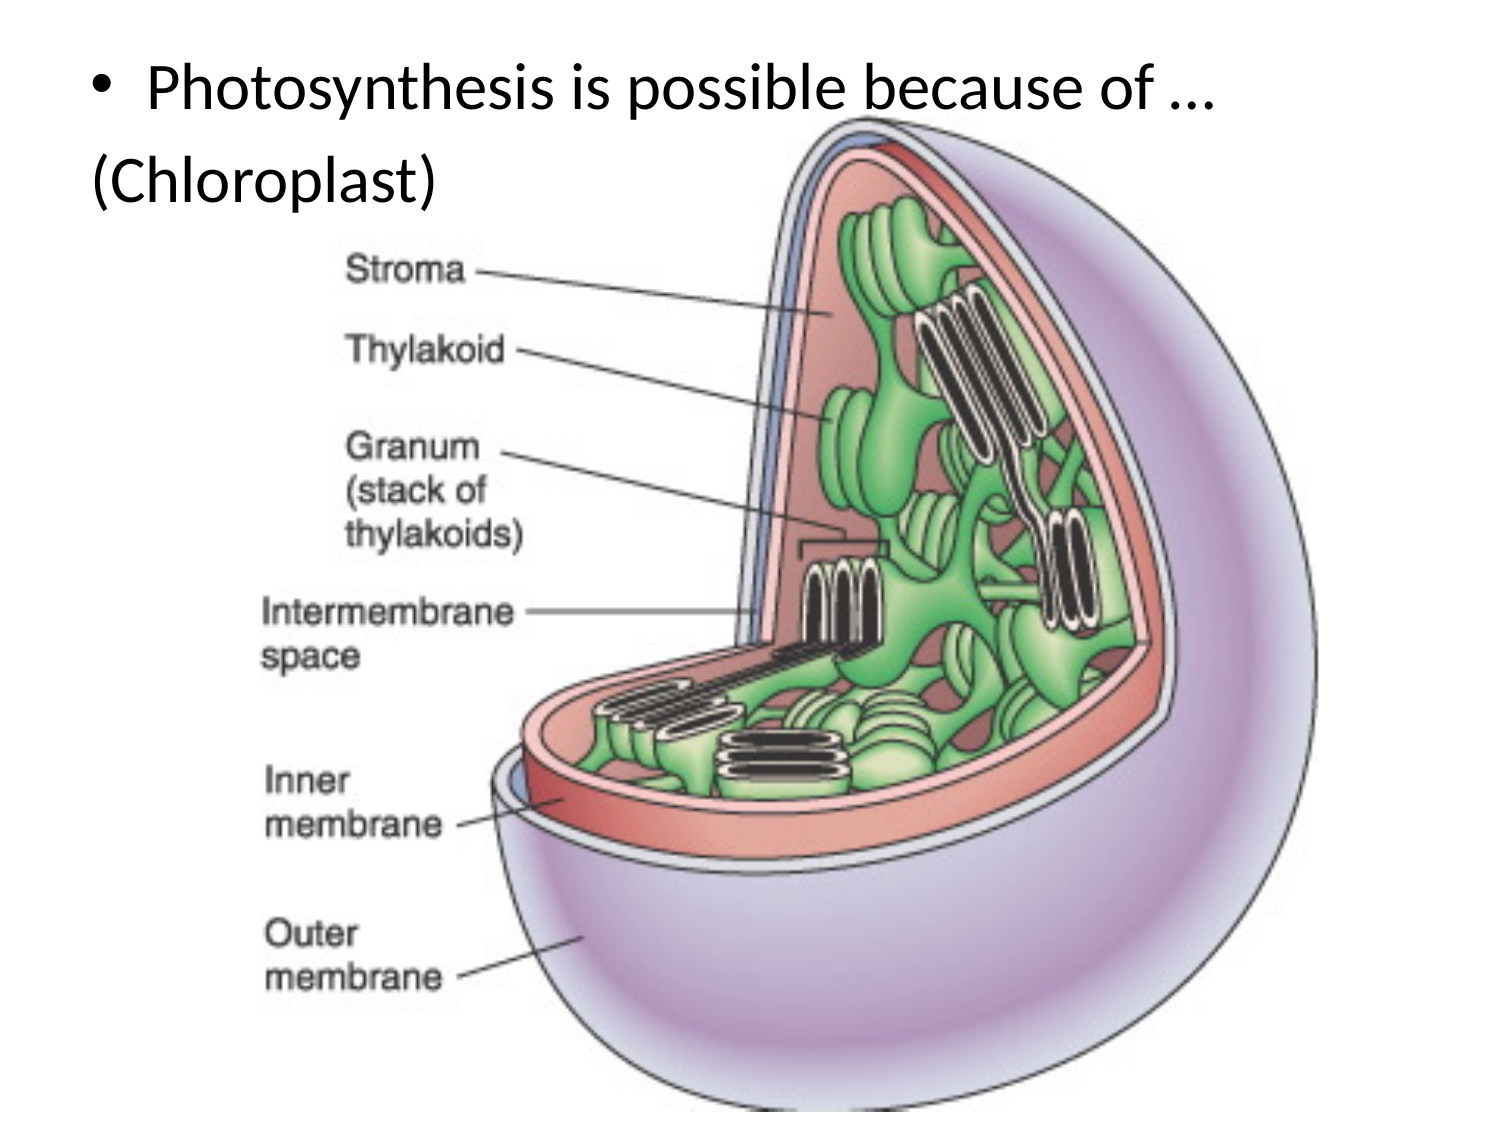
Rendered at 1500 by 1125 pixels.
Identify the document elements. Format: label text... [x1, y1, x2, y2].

picture [258, 113, 1322, 1112]
list Photosynthesis is possible because of … (Chloroplast) [75, 35, 1425, 244]
